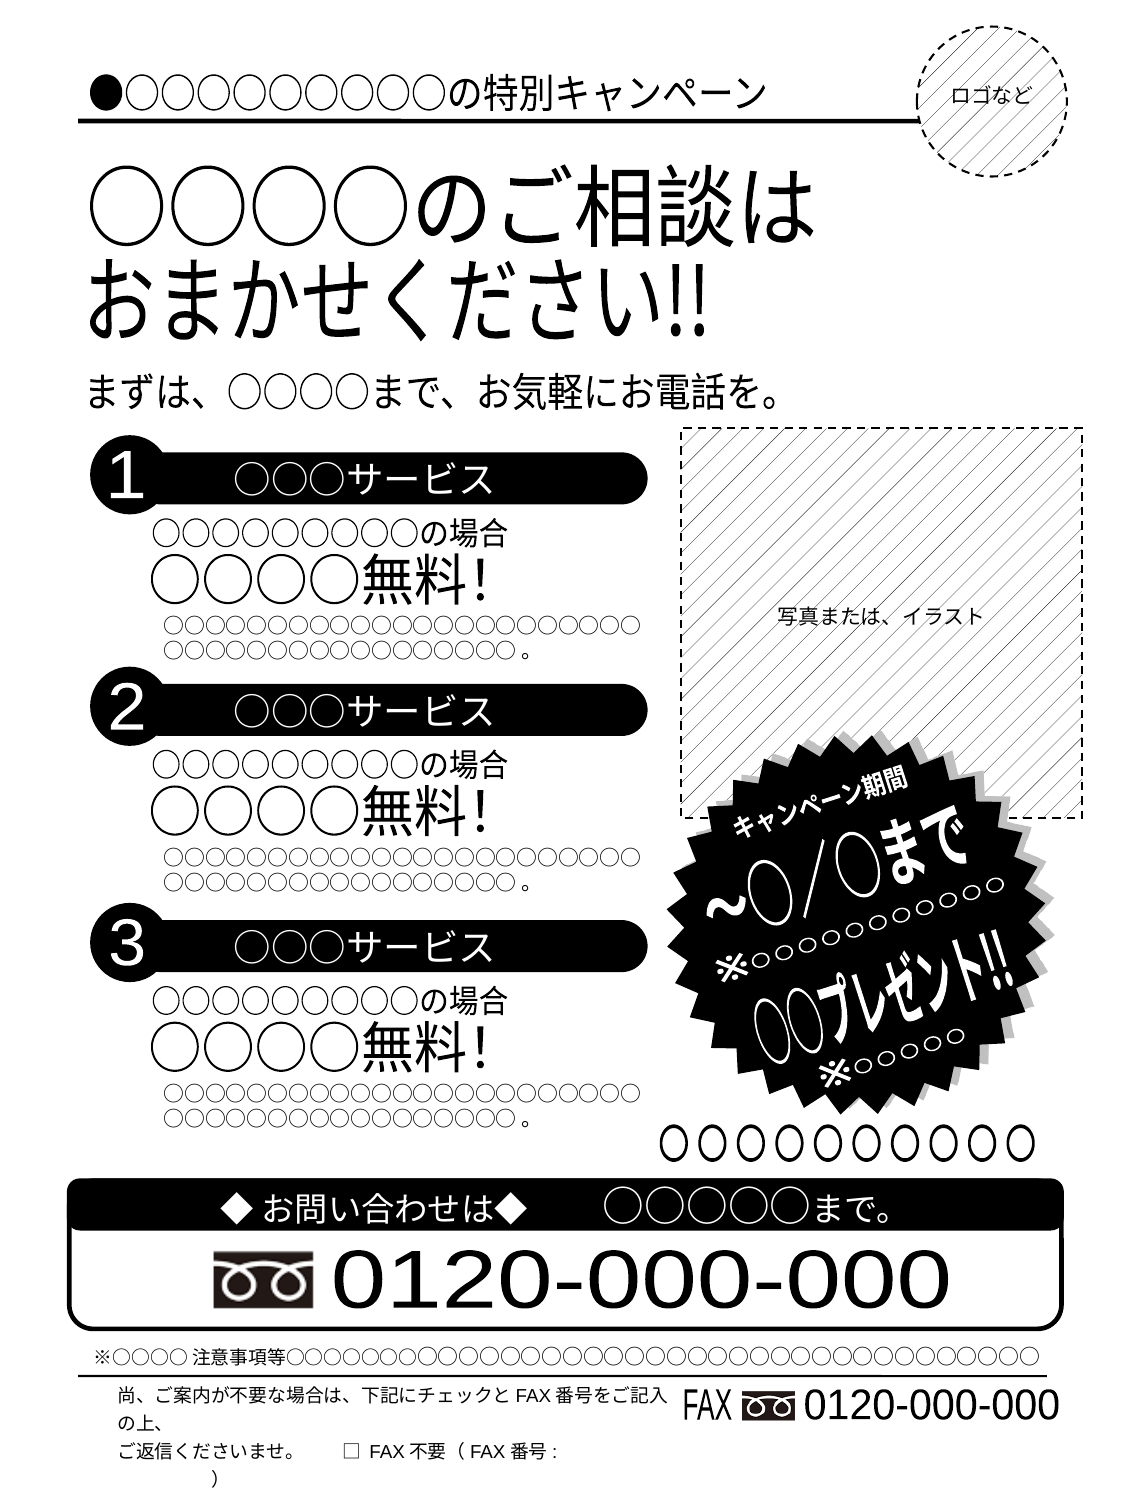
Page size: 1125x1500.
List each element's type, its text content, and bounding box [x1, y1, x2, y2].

text_box ◆お問い合わせは◆ ○○○○○まで。 [69, 1180, 1062, 1229]
text_box ○○○サービス [174, 922, 646, 970]
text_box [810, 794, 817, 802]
text_box キャンペーン期間 [860, 771, 887, 800]
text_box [89, 902, 170, 983]
text_box ○○○サービス [174, 454, 646, 503]
text_box ○○○○○○○○○○○○○○○○○○○○○○○○○○○○○○○○○○○○○○○○。 [148, 836, 657, 902]
text_box ○○○サービス [174, 686, 646, 734]
picture [739, 1387, 798, 1423]
picture [209, 1247, 319, 1314]
text_box [670, 738, 1043, 1112]
text_box ○○○サービス [69, 1221, 1062, 1329]
text_box 尚、ご案内が不要な場合は、下記にチェックとFAX番号をご記入の上、 ご返信くださいませ。 □ FAX不要（FAX番号: ） [102, 1370, 685, 1498]
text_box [89, 434, 170, 515]
text_box ※○○○○注意事項等○○○○○○○○○○○○○○○○○○○○○○○○○○○○○○○○○○○○○ [79, 1335, 1083, 1376]
text_box ○○○○○○○○○○○○○○○○○○○○○○○○○○○○○○○○○○○○○○○○。 [148, 605, 657, 671]
text_box 写真または、イラスト [680, 428, 1083, 819]
text_box ○○○○○○○○○○○○○○○○○○○○○○○○○○○○○○○○○○○○○○○○。 [148, 1073, 657, 1138]
text_box ロゴなど [916, 26, 1067, 177]
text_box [89, 666, 170, 747]
